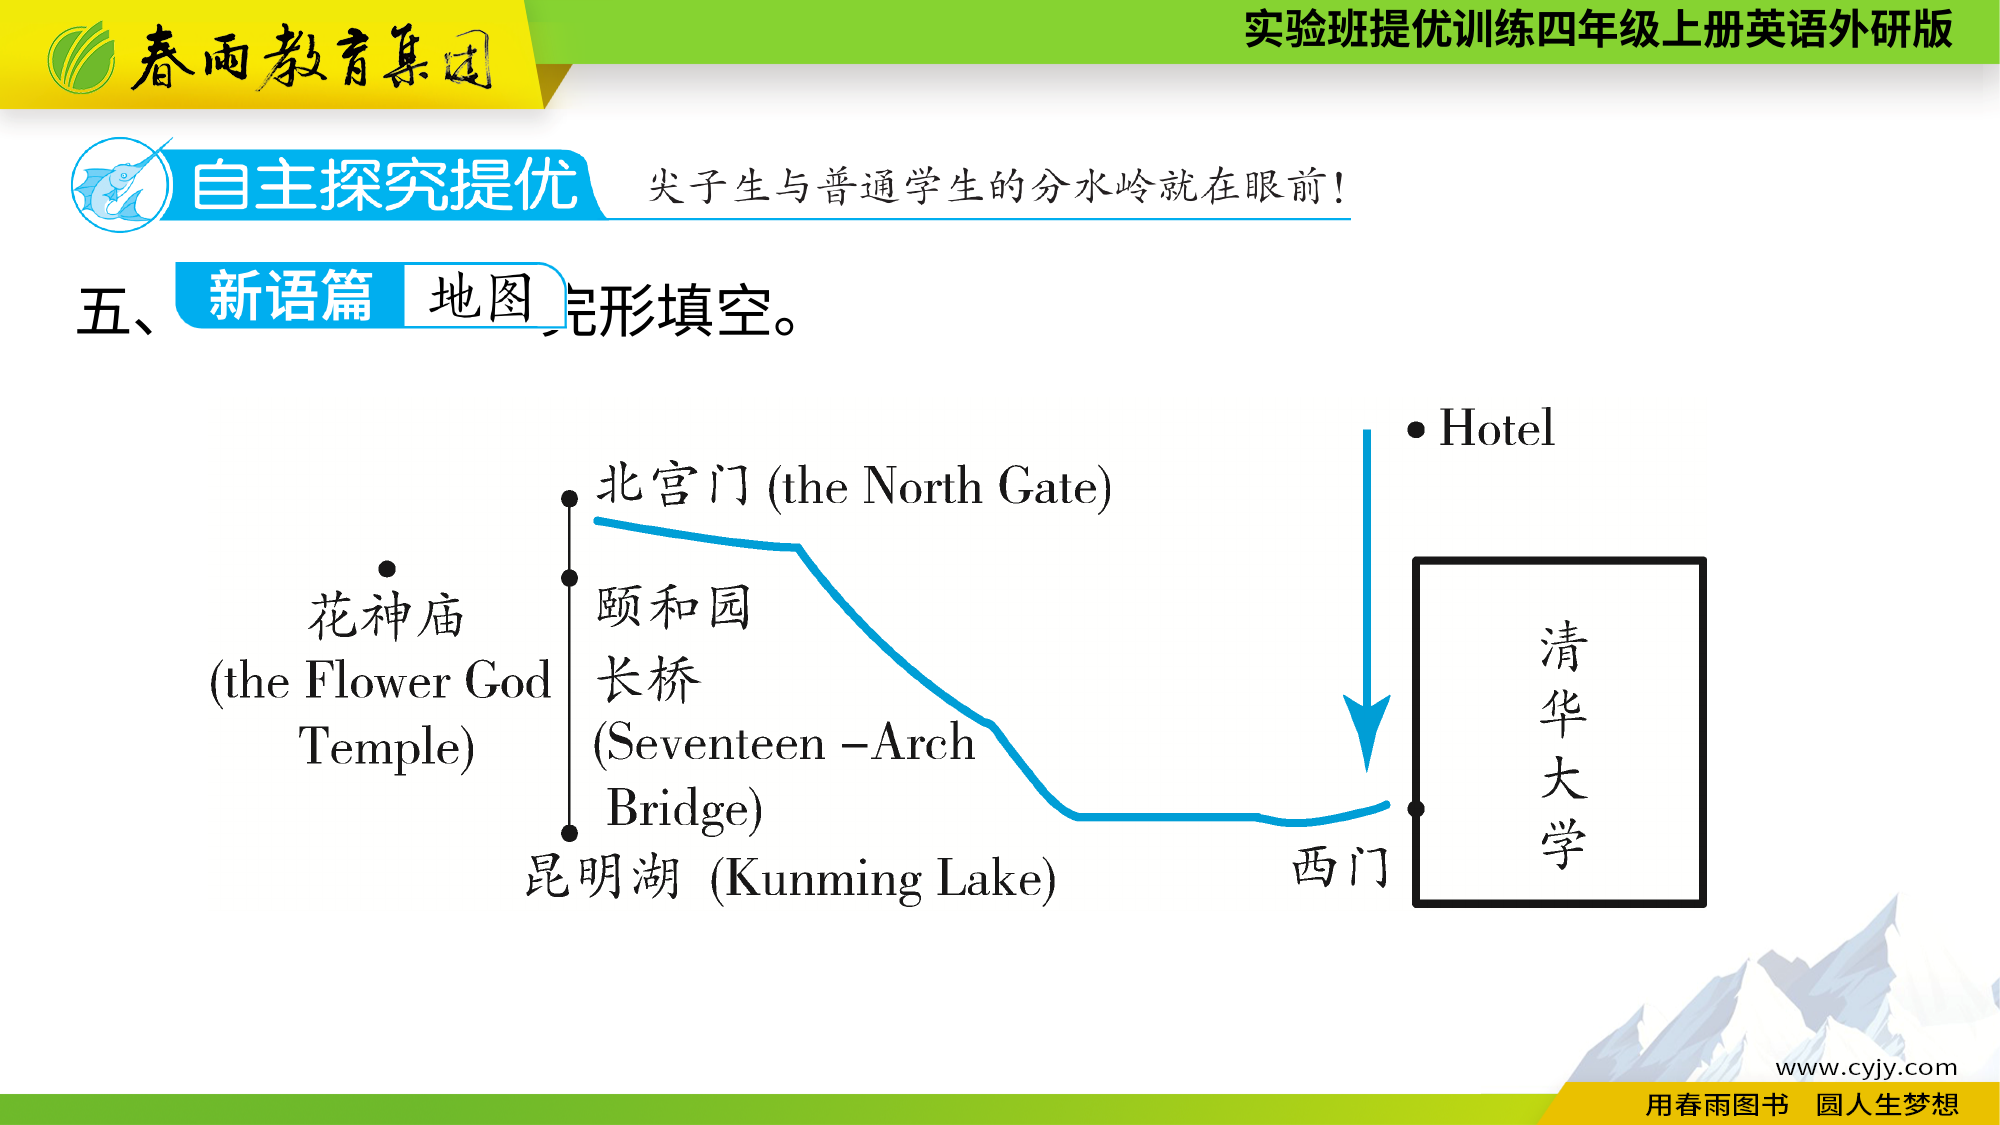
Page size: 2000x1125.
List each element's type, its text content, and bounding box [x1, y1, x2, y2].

picture [0, 0, 2000, 1125]
list 五、 完形填空。 [59, 231, 1944, 340]
